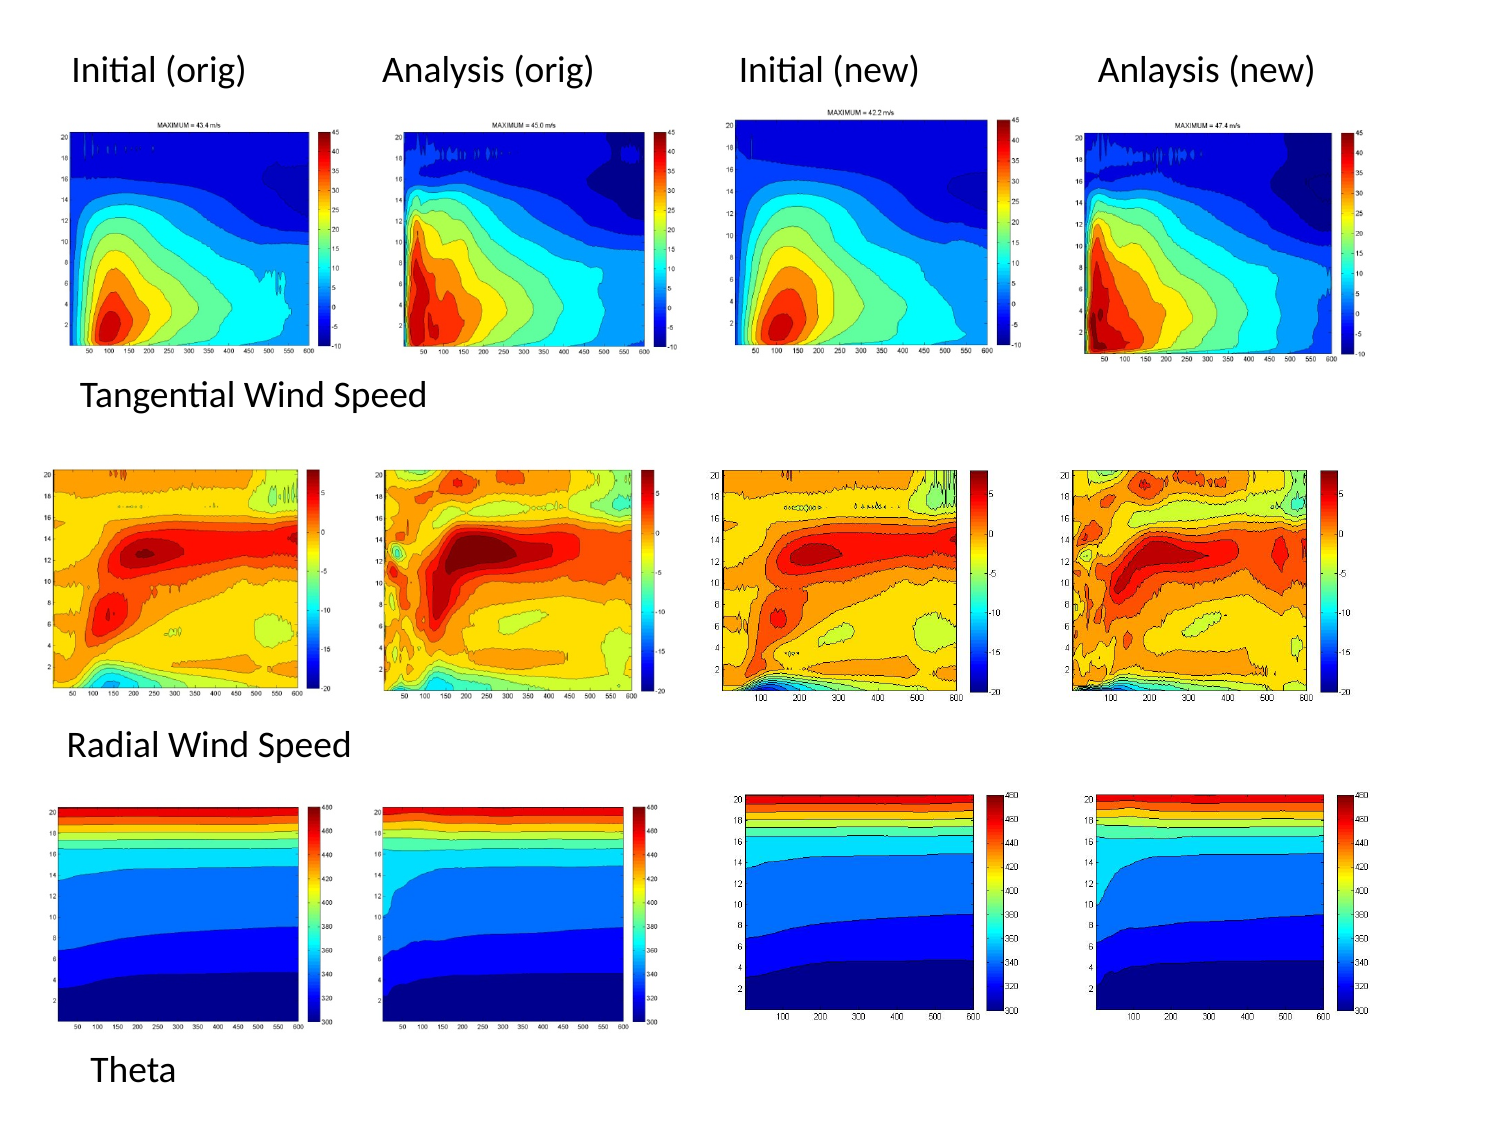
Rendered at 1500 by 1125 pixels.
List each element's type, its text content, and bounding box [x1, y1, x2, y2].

picture [24, 99, 1398, 383]
text_box Initial (orig) Analysis (orig) Initial (new) Anlaysis (new) [56, 37, 1333, 98]
picture [699, 774, 1401, 1038]
text_box Radial Wind Speed [51, 726, 368, 773]
text_box Tangential Wind Speed [64, 383, 443, 423]
picture [6, 449, 1386, 721]
text_box Theta [75, 1060, 192, 1098]
picture [12, 787, 688, 1051]
